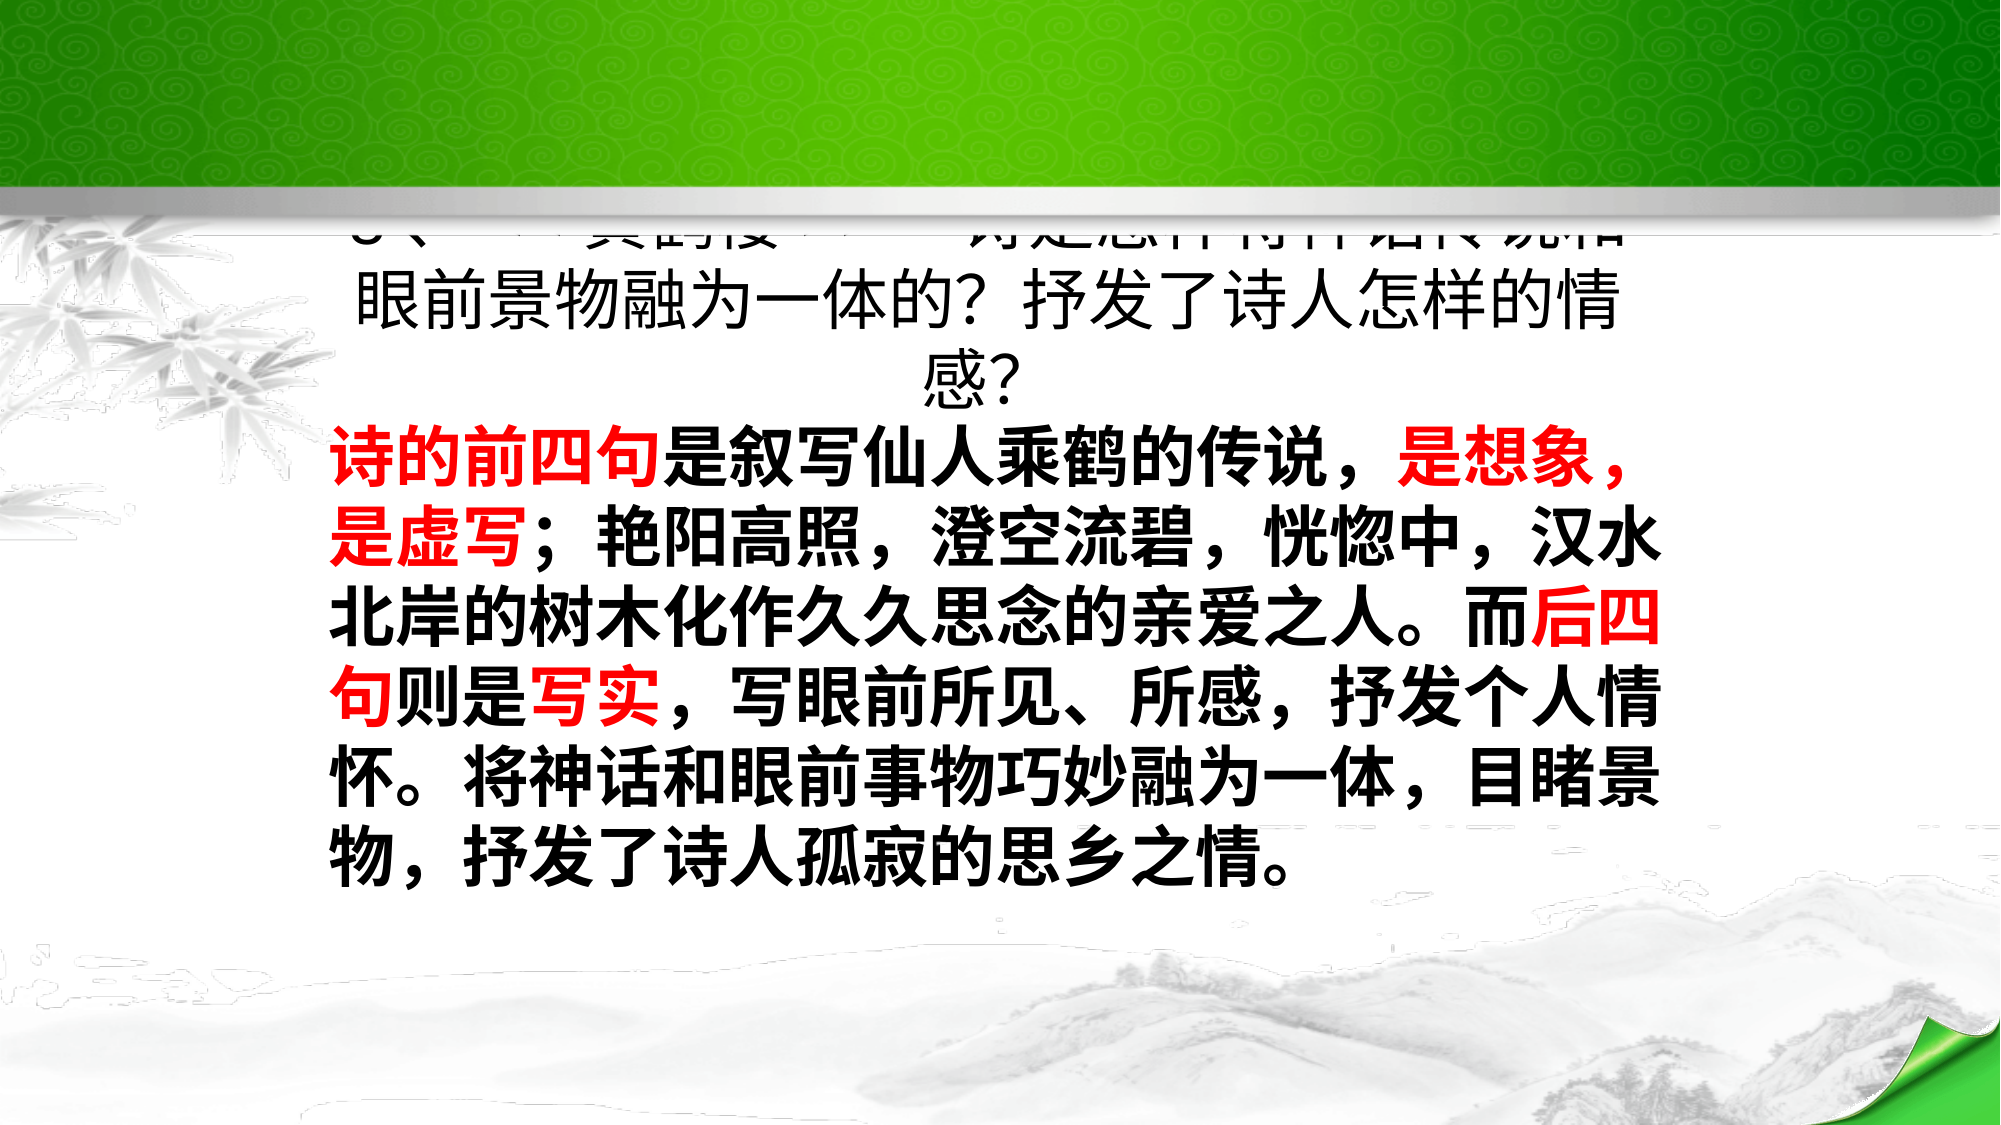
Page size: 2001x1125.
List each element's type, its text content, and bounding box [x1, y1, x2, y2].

picture [0, 0, 2000, 570]
picture [0, 779, 2000, 1125]
list 诗的前四句是叙写仙人乘鹤的传说，是想象，是虚写；艳阳高照，澄空流碧，恍惚中，汉水北岸的树木化作久久思念的亲爱之人。而后四句则是写实，写眼前所见、所感，抒发个人情怀。将神话和眼前事物巧妙融为一体，目睹景物，抒发了诗人孤寂的思乡之情。 [313, 581, 1692, 776]
